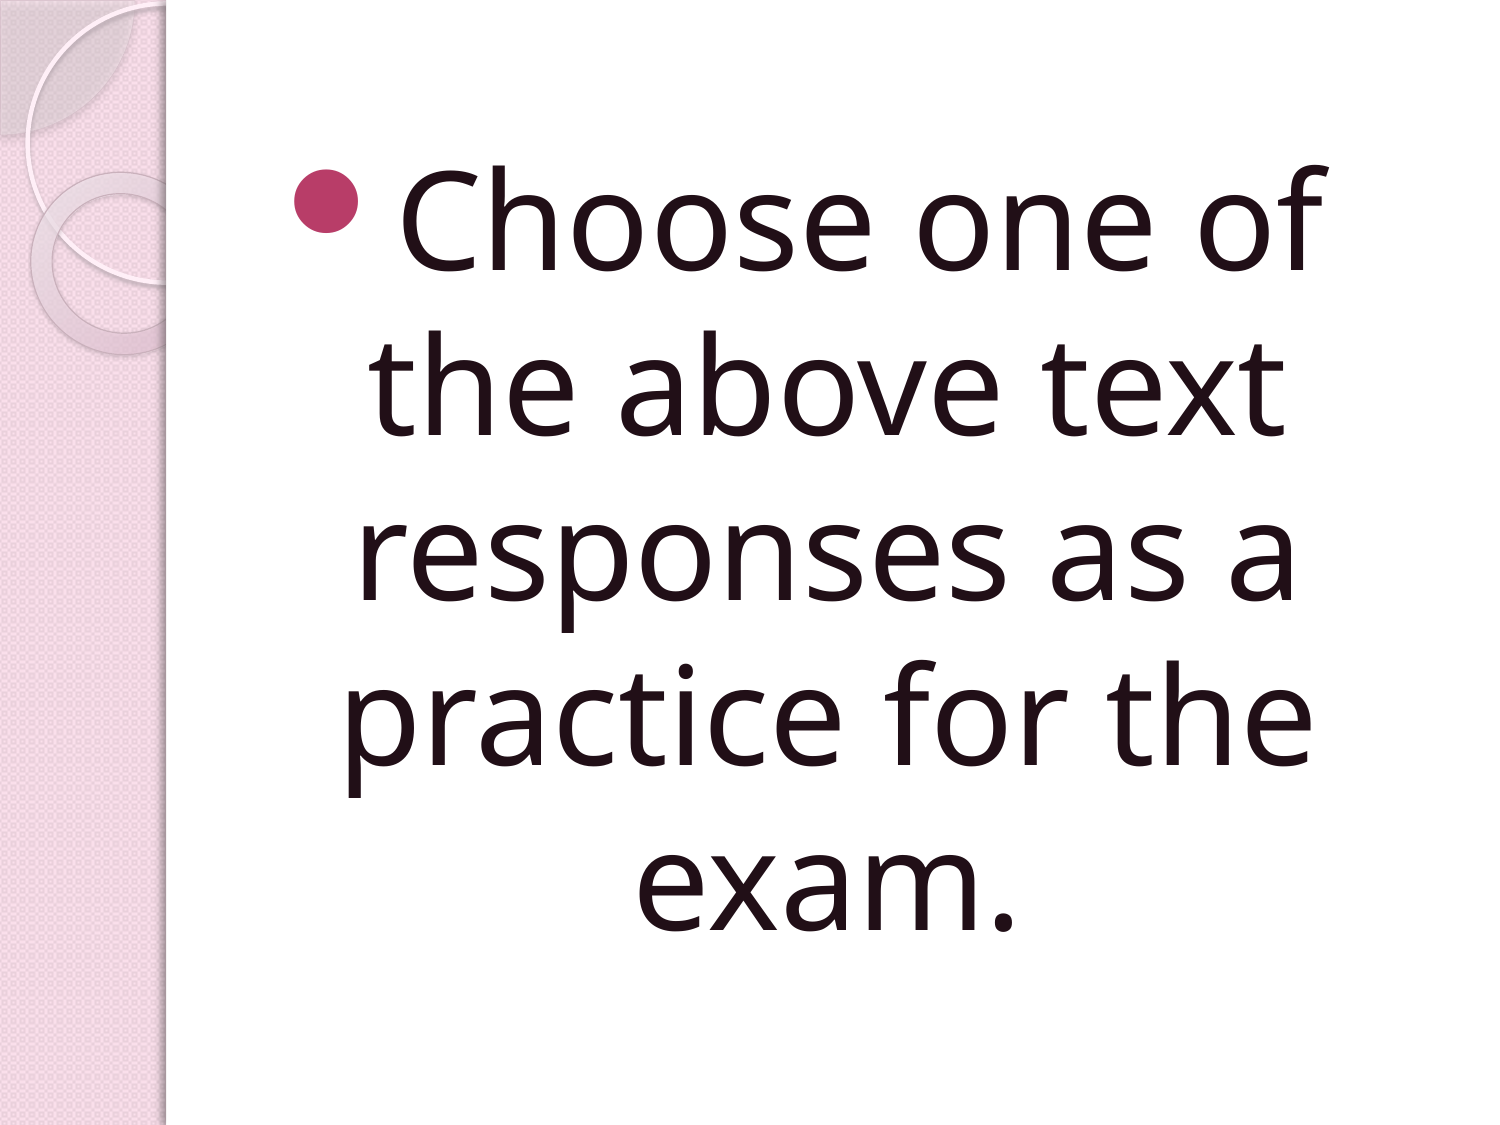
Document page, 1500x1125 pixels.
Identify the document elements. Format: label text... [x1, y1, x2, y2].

list Choose one of the above text responses as a practice for the exam. [183, 125, 1413, 1025]
